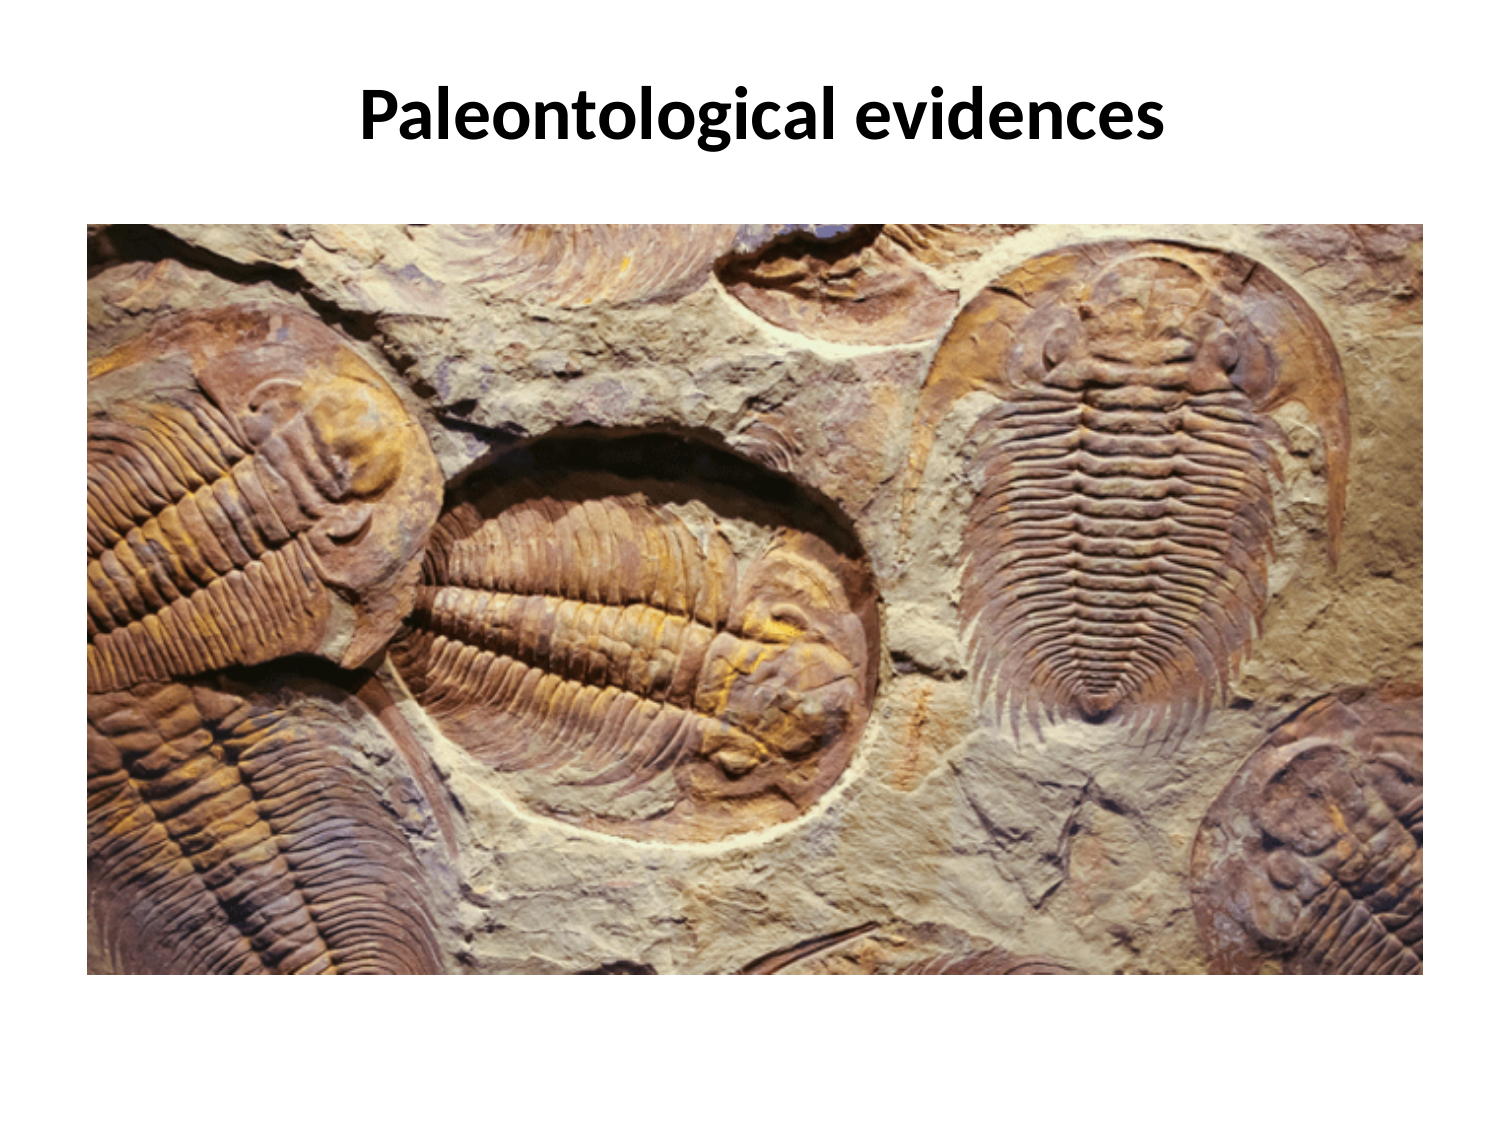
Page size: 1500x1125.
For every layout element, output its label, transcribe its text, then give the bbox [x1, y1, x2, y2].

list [87, 224, 1423, 976]
title Paleontological evidences [87, 0, 1438, 163]
